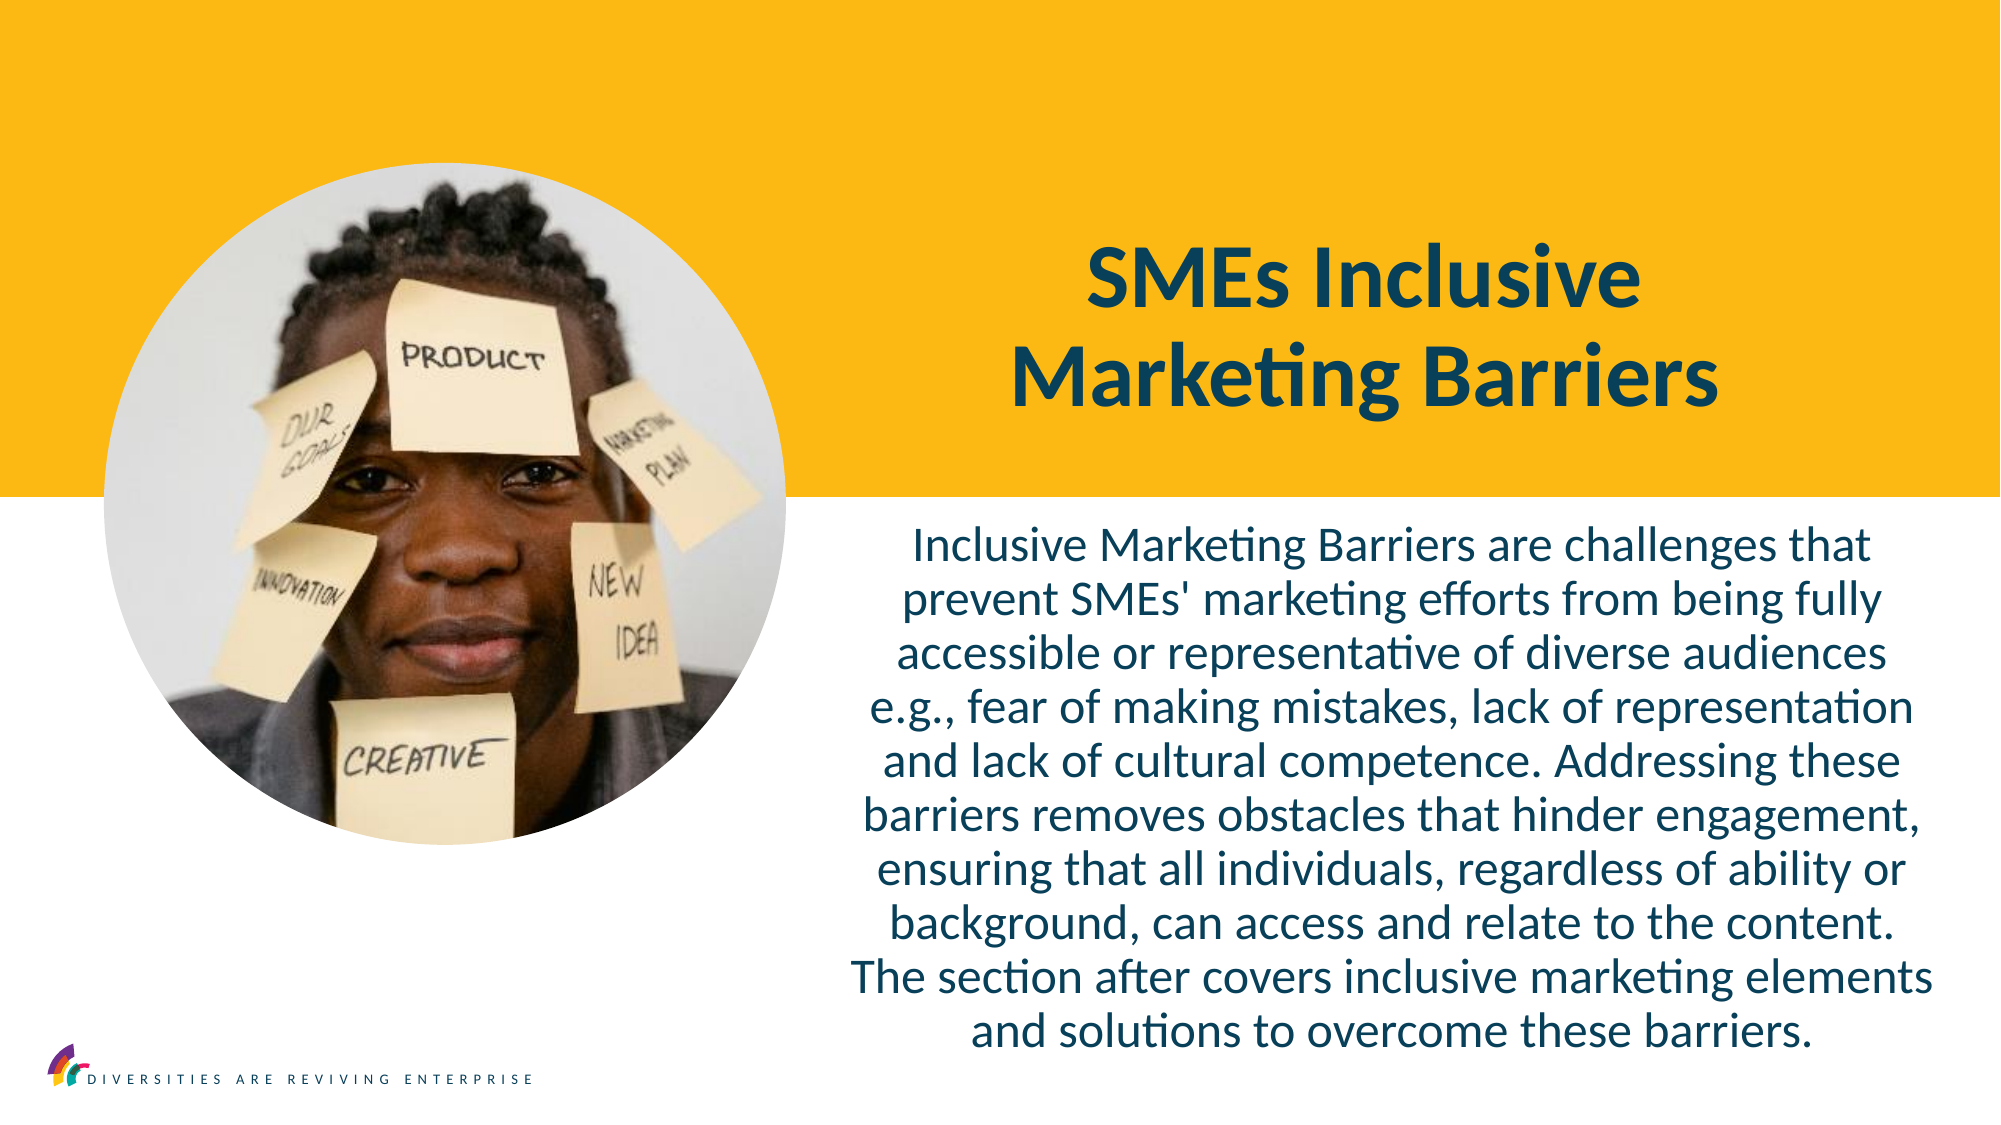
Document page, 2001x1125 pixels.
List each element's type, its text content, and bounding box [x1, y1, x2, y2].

list SMEs Inclusive Marketing Barriers [950, 249, 1780, 405]
picture [103, 162, 786, 845]
list Inclusive Marketing Barriers are challenges that prevent SMEs' marketing efforts from being fully accessible or representative of diverse audiences e.g., fear of making mistakes, lack of representation and lack of cultural competence. Addressing these barriers removes obstacles that hinder engagement, ensuring that all individuals, regardless of ability or background, can access and relate to the content. The section after covers inclusive marketing elements and solutions to overcome these barriers. [834, 511, 1950, 577]
